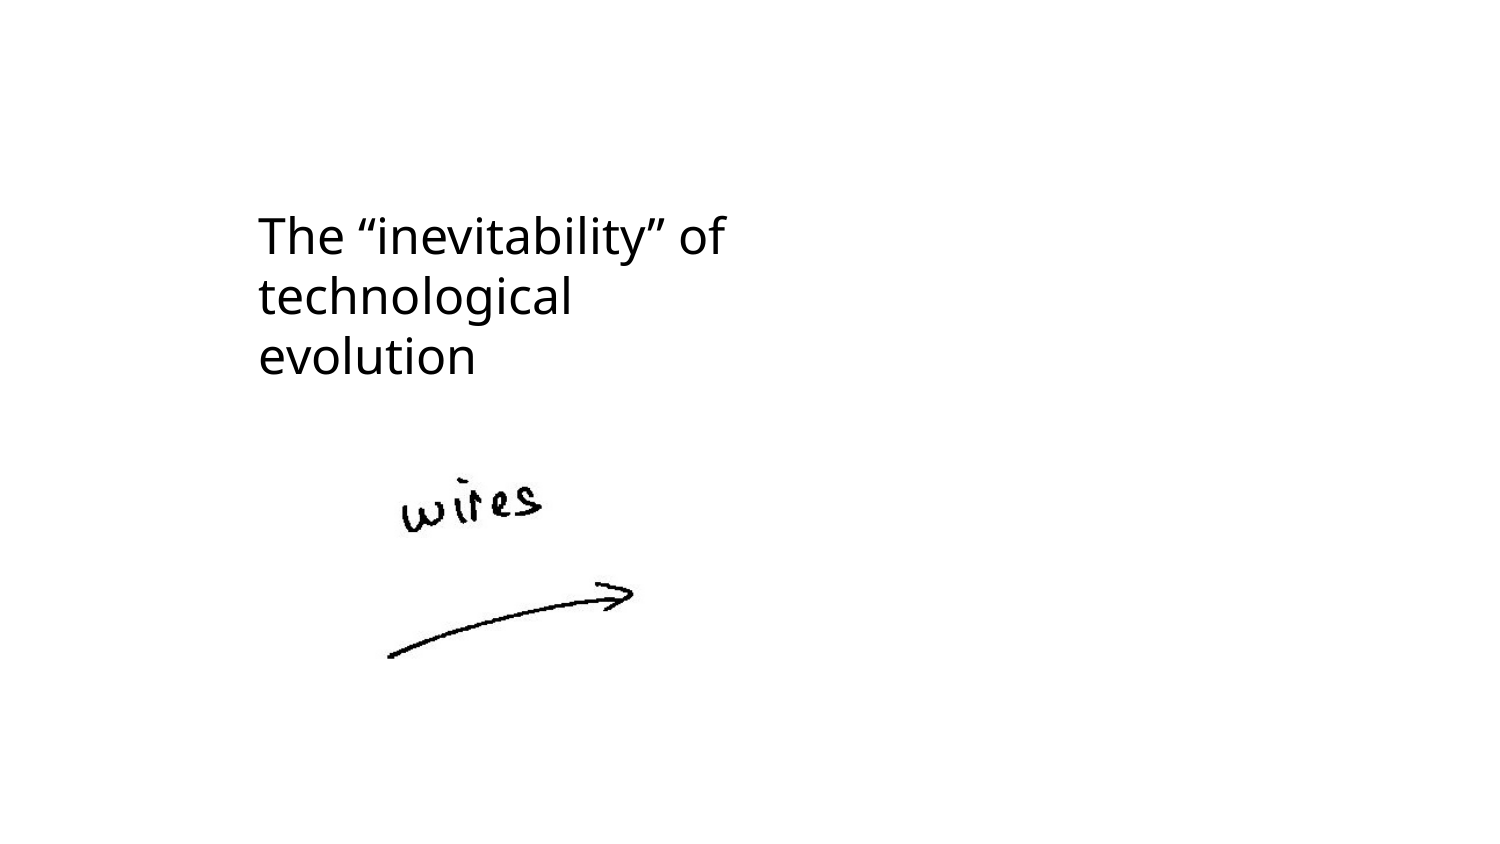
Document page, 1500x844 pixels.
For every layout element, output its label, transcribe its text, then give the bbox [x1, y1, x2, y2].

picture [347, 445, 645, 661]
list The “inevitability” of technological evolution [243, 197, 791, 755]
